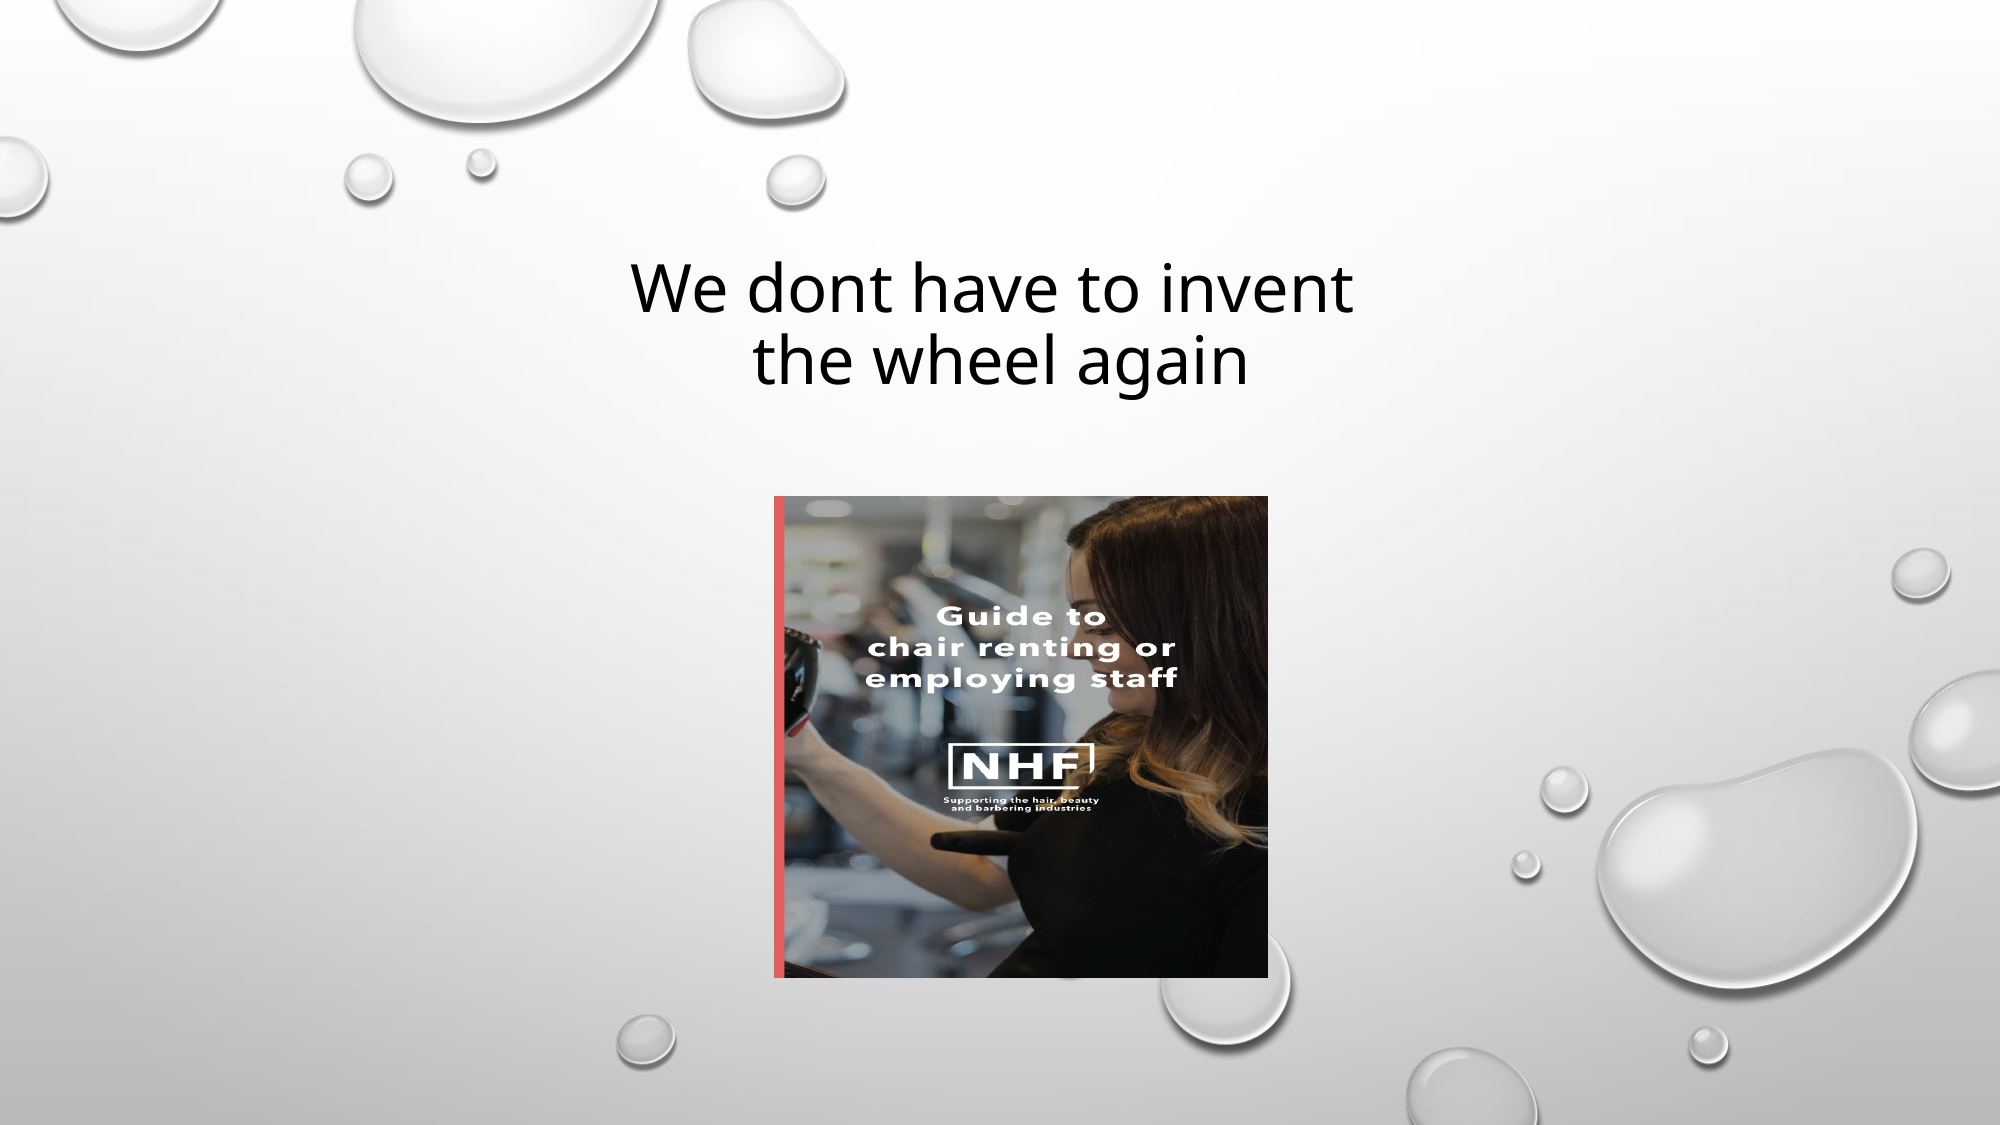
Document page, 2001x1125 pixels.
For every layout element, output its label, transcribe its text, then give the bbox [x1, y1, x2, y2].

picture [0, 0, 2000, 1125]
title We dont have to invent the wheel again [289, 162, 1715, 407]
